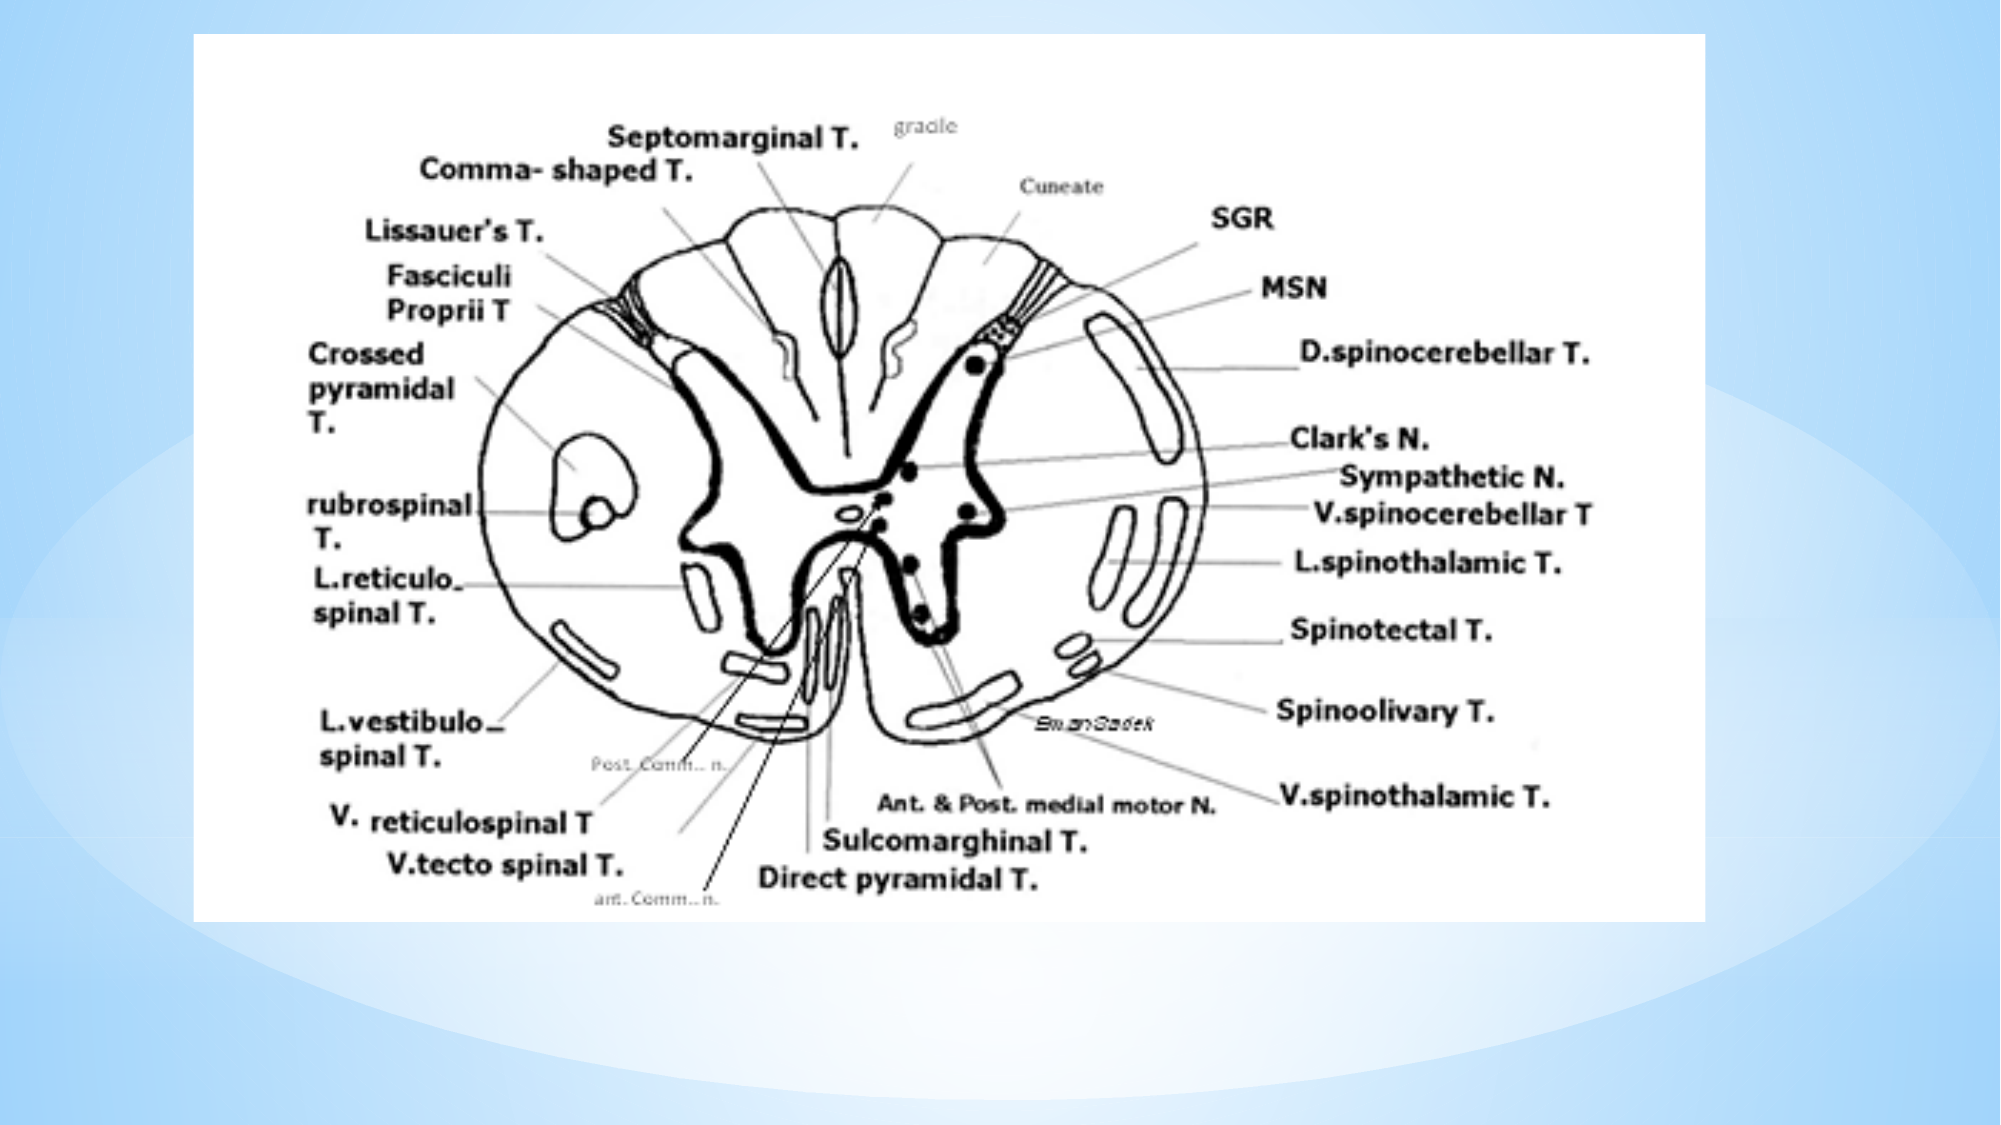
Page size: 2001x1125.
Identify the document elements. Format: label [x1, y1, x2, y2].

picture [193, 34, 1706, 922]
